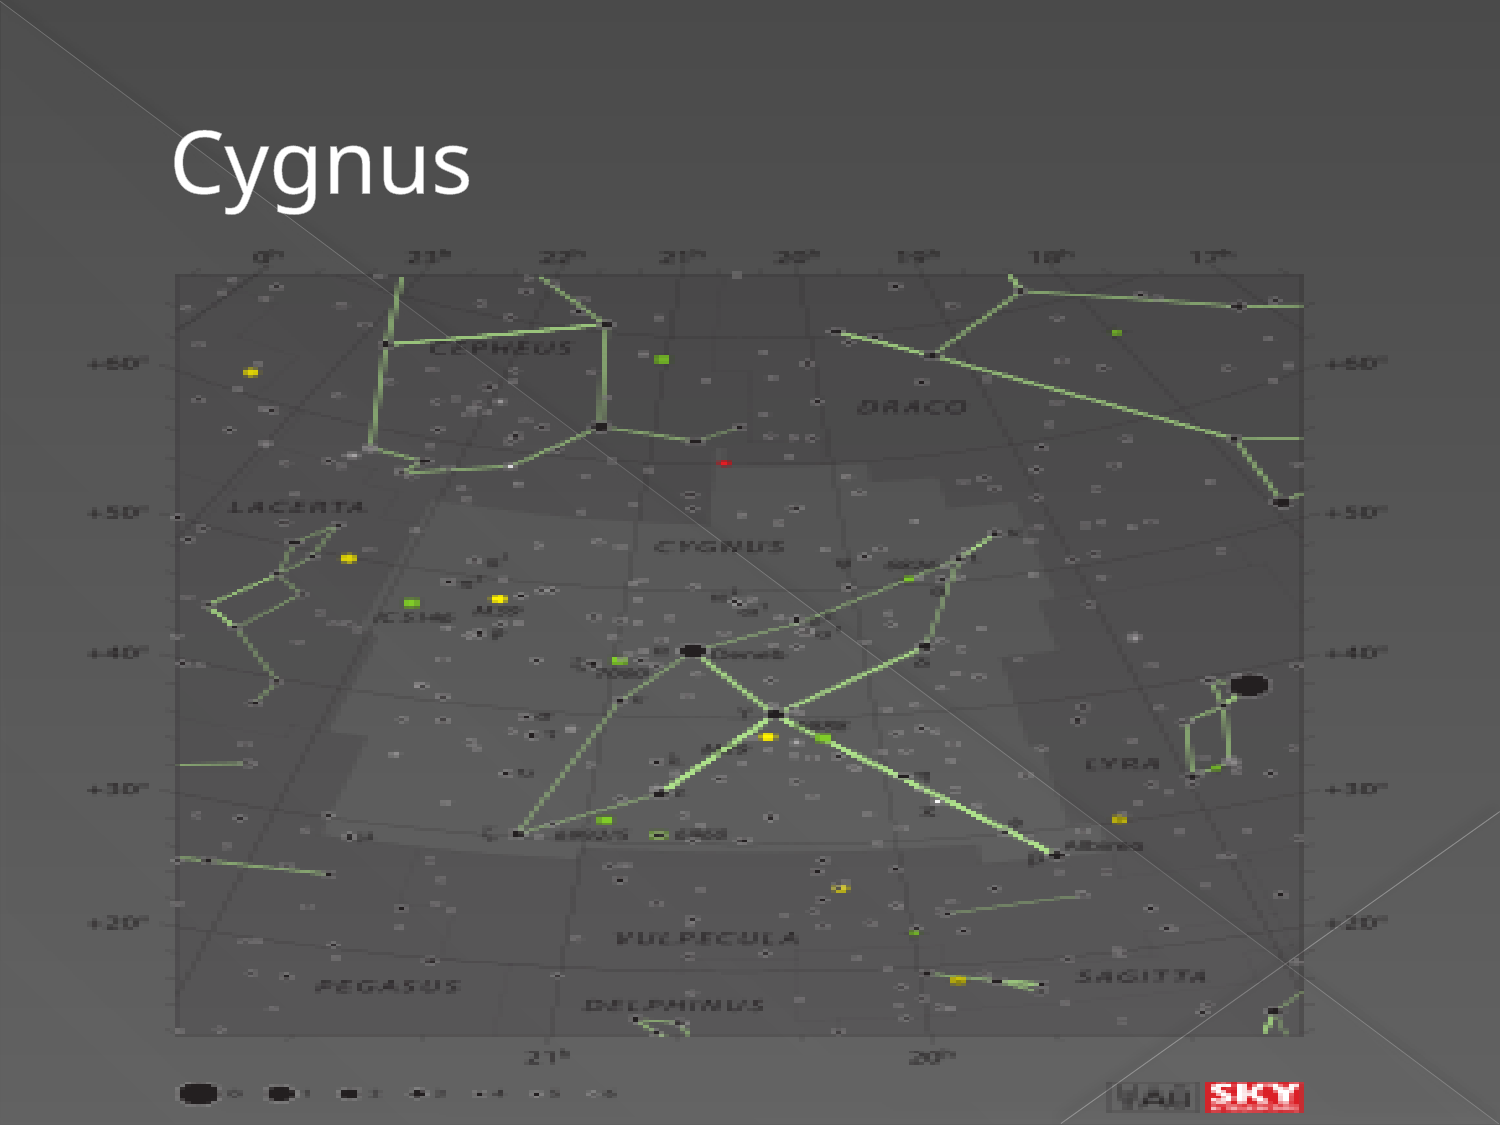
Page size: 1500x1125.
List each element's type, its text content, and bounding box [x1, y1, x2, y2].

title Cygnus [75, 43, 1425, 274]
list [87, 249, 1388, 1113]
